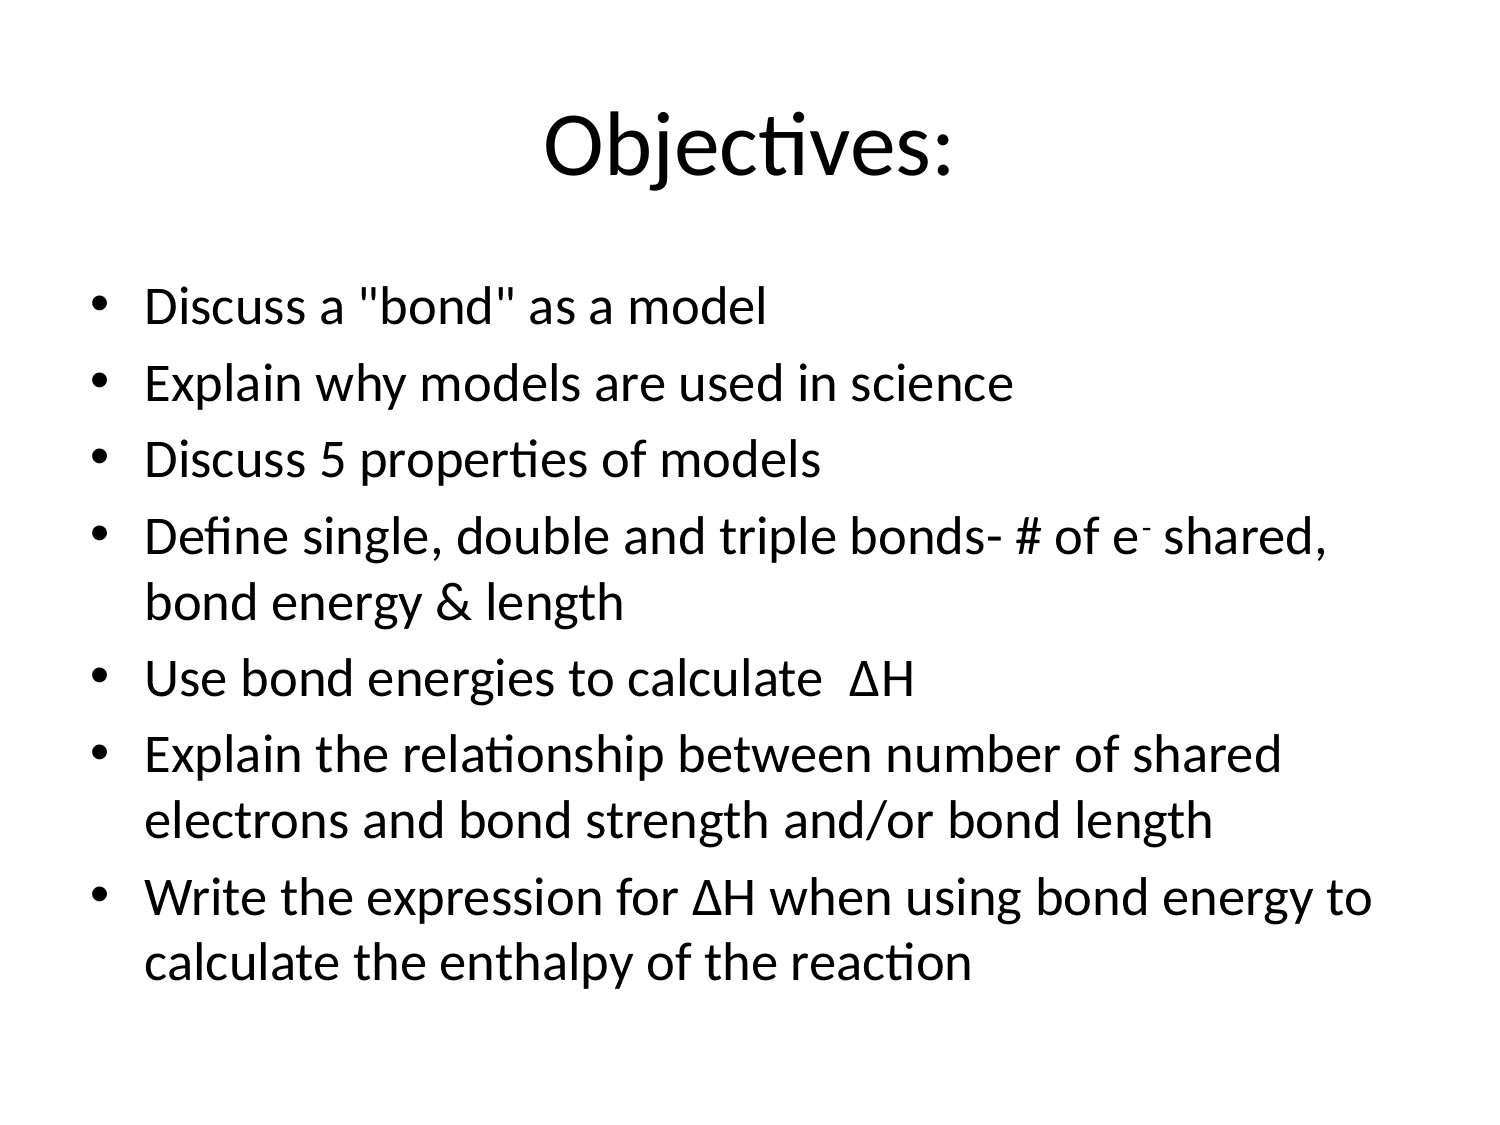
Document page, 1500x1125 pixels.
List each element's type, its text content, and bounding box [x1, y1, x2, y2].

list Discuss a "bond" as a model Explain why models are used in science Discuss 5 properties of models Define single, double and triple bonds- # of e- shared, bond energy & length Use bond energies to calculate ΔH Explain the relationship between number of shared electrons and bond strength and/or bond length Write the expression for ΔH when using bond energy to calculate the enthalpy of the reaction [75, 262, 1425, 1005]
title Objectives: [75, 45, 1425, 233]
